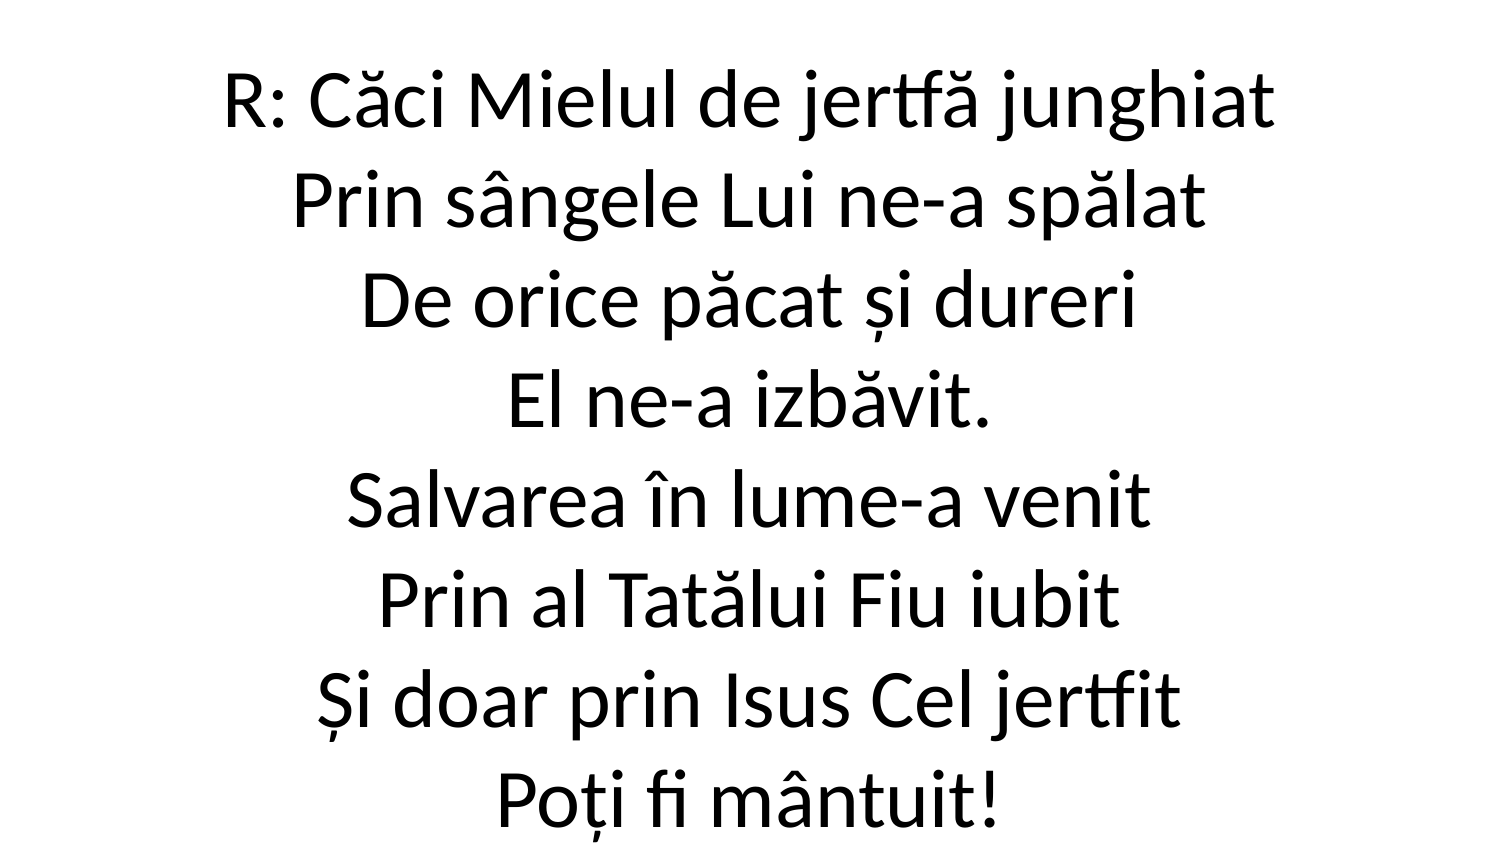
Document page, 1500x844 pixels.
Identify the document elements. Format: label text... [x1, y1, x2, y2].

text_box R: Căci Mielul de jertfă junghiat Prin sângele Lui ne-a spălat De orice păcat și dureri El ne-a izbăvit. Salvarea în lume-a venit Prin al Tatălui Fiu iubit Și doar prin Isus Cel jertfit Poți fi mântuit! [207, 0, 1293, 844]
